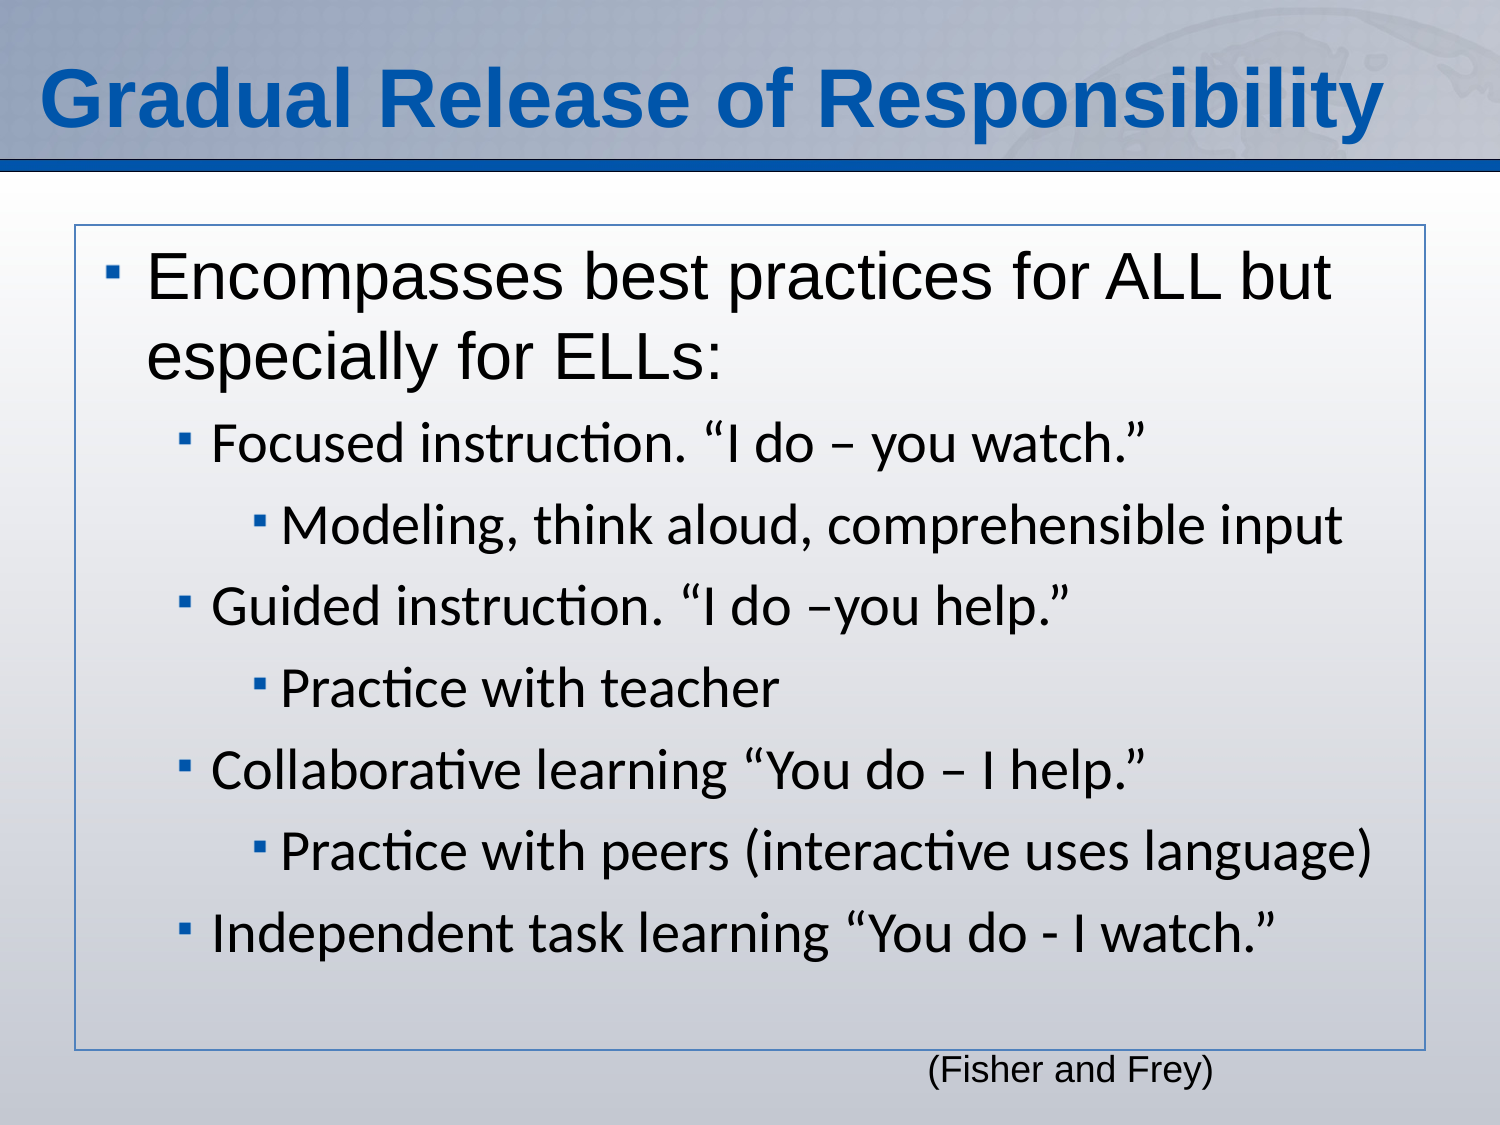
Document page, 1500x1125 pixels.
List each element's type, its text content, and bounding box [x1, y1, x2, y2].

list Encompasses best practices for ALL but especially for ELLs: Focused instruction. “I do – you watch.” Modeling, think aloud, comprehensible input Guided instruction. “I do –you help.” Practice with teacher Collaborative learning “You do – I help.” Practice with peers (interactive uses language) Independent task learning “You do - I watch.” [74, 224, 1426, 1051]
title Gradual Release of Responsibility [24, 0, 1463, 188]
picture [0, 0, 1500, 1125]
text_box (Fisher and Frey) [912, 1037, 1400, 1098]
